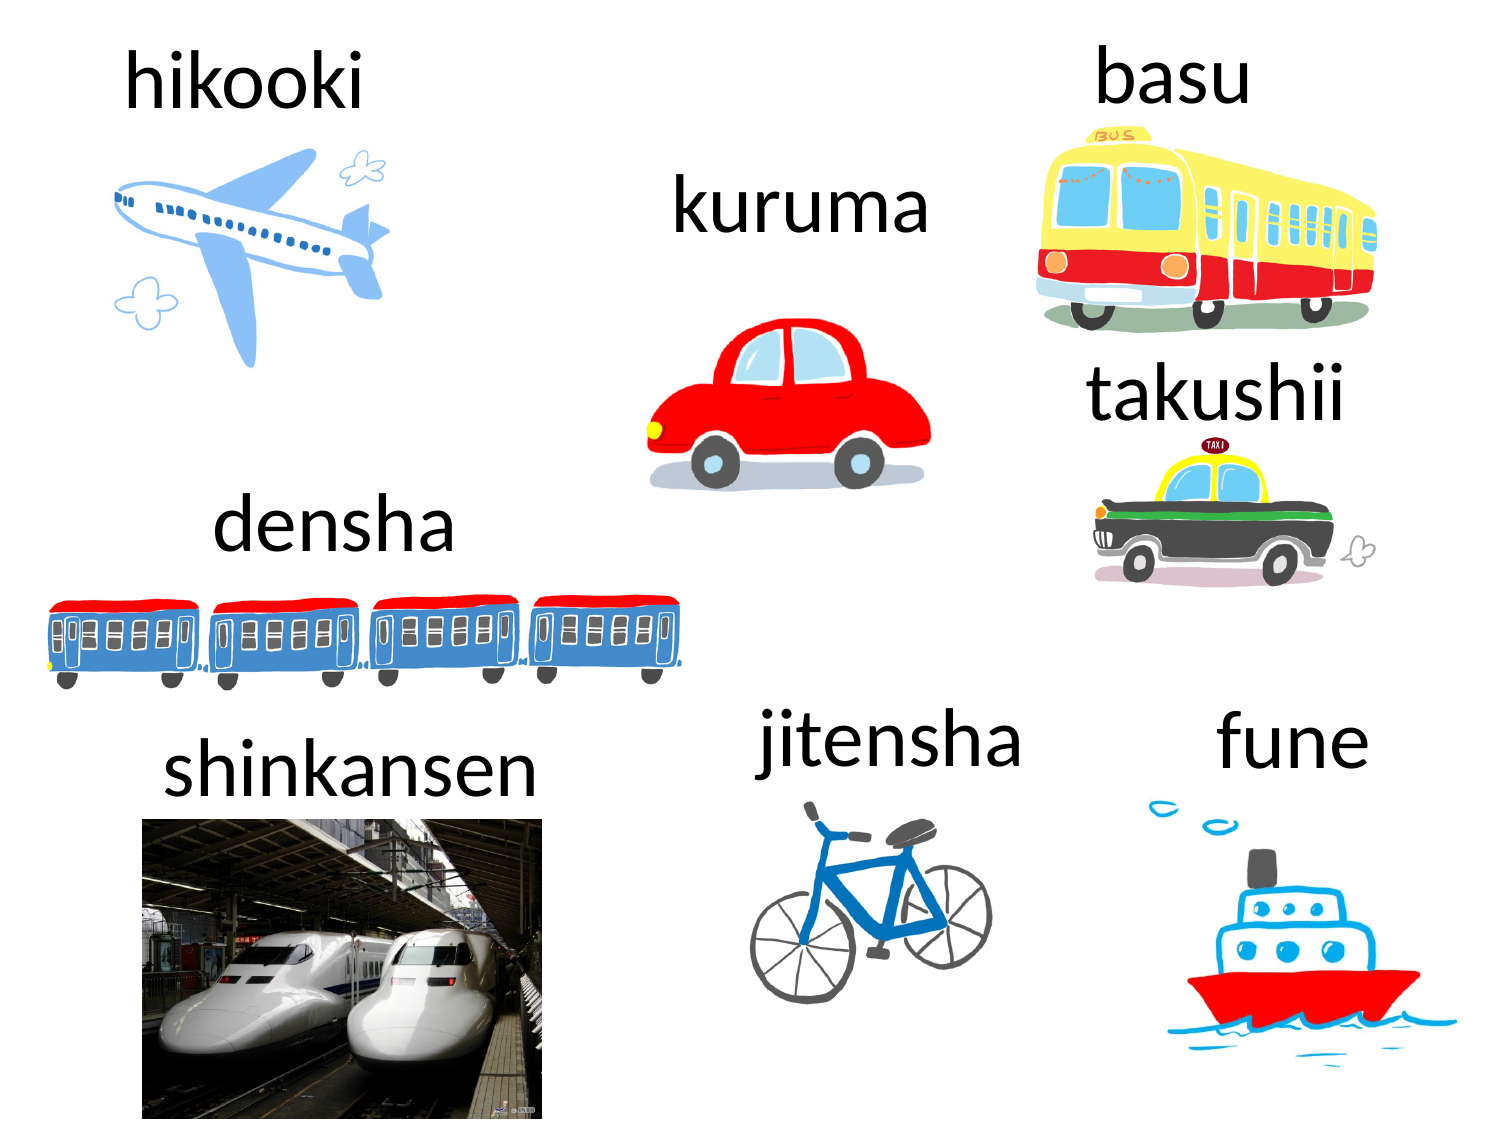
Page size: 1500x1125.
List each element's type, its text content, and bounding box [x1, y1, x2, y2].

picture [1147, 796, 1475, 1075]
text_box hikooki [108, 18, 381, 127]
text_box takushii [1071, 367, 1363, 445]
picture [1080, 408, 1386, 630]
text_box fune [1201, 677, 1386, 793]
picture [0, 251, 1017, 1119]
text_box jitensha [742, 676, 1040, 791]
text_box kuruma [657, 141, 947, 249]
picture [1021, 90, 1391, 360]
picture [76, 129, 414, 374]
text_box basu [1078, 13, 1269, 89]
picture [738, 792, 994, 1013]
